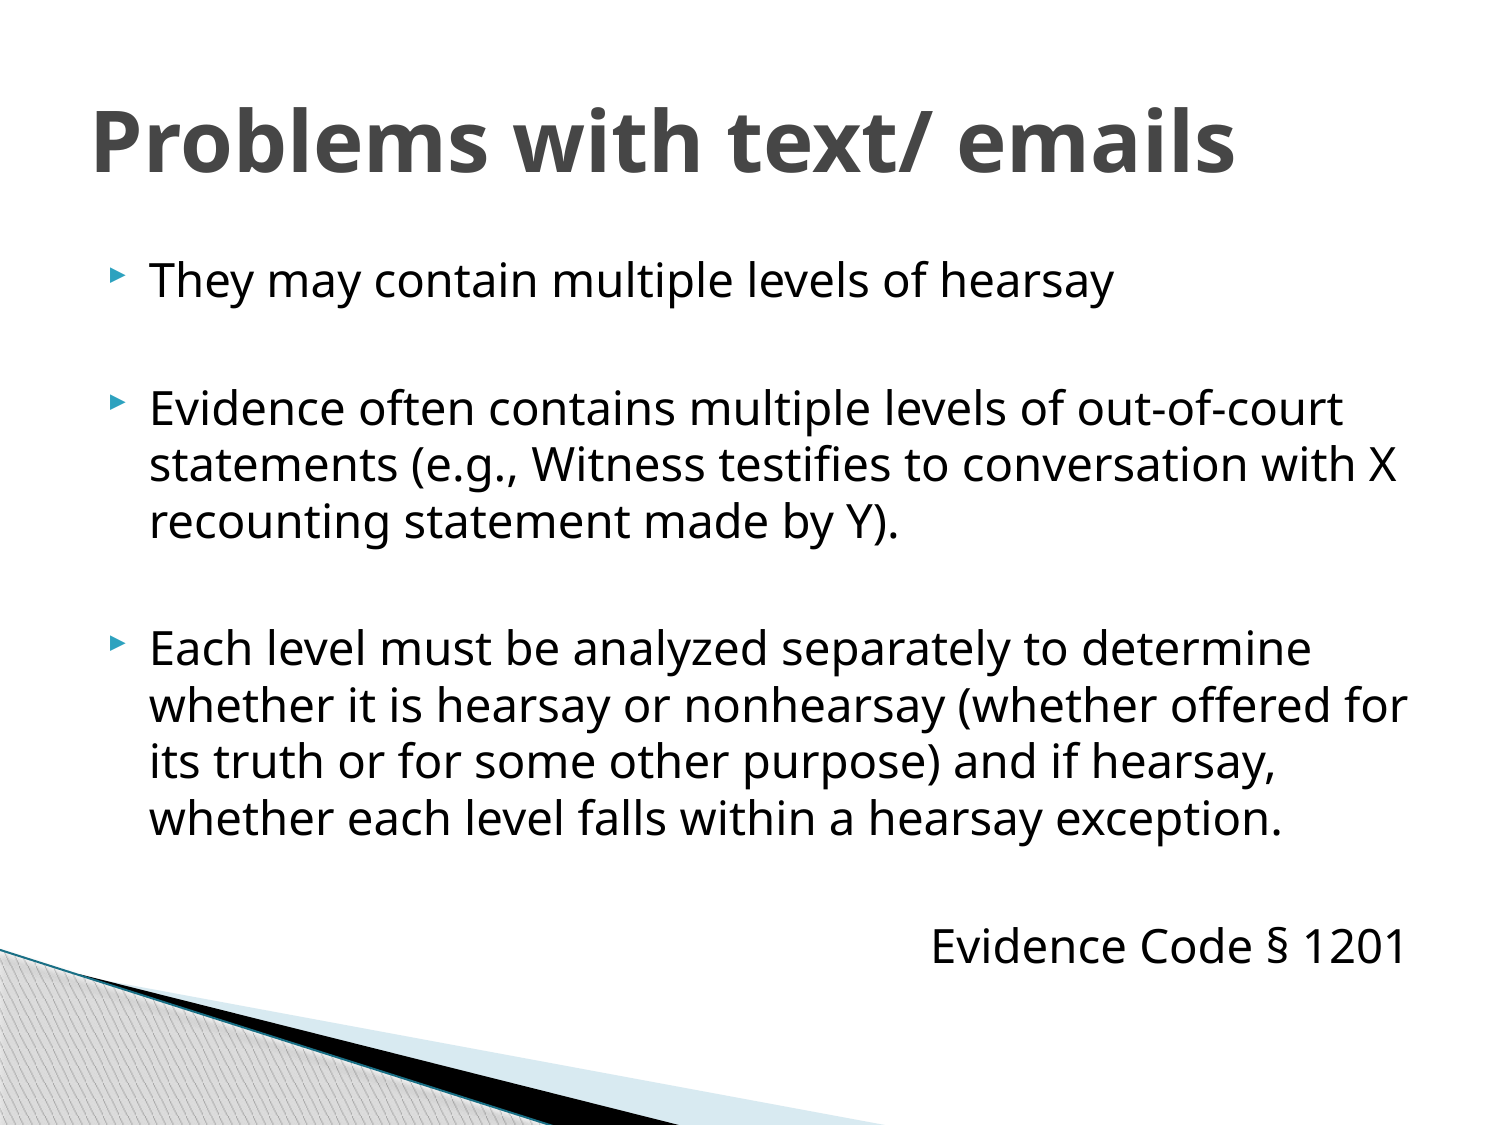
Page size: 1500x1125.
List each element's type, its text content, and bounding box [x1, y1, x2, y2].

title Problems with text/ emails [75, 45, 1425, 233]
list They may contain multiple levels of hearsay Evidence often contains multiple levels of out-of-court statements (e.g., Witness testifies to conversation with X recounting statement made by Y). Each level must be analyzed separately to determine whether it is hearsay or nonhearsay (whether offered for its truth or for some other purpose) and if hearsay, whether each level falls within a hearsay exception. Evidence Code § 1201 [75, 243, 1425, 986]
